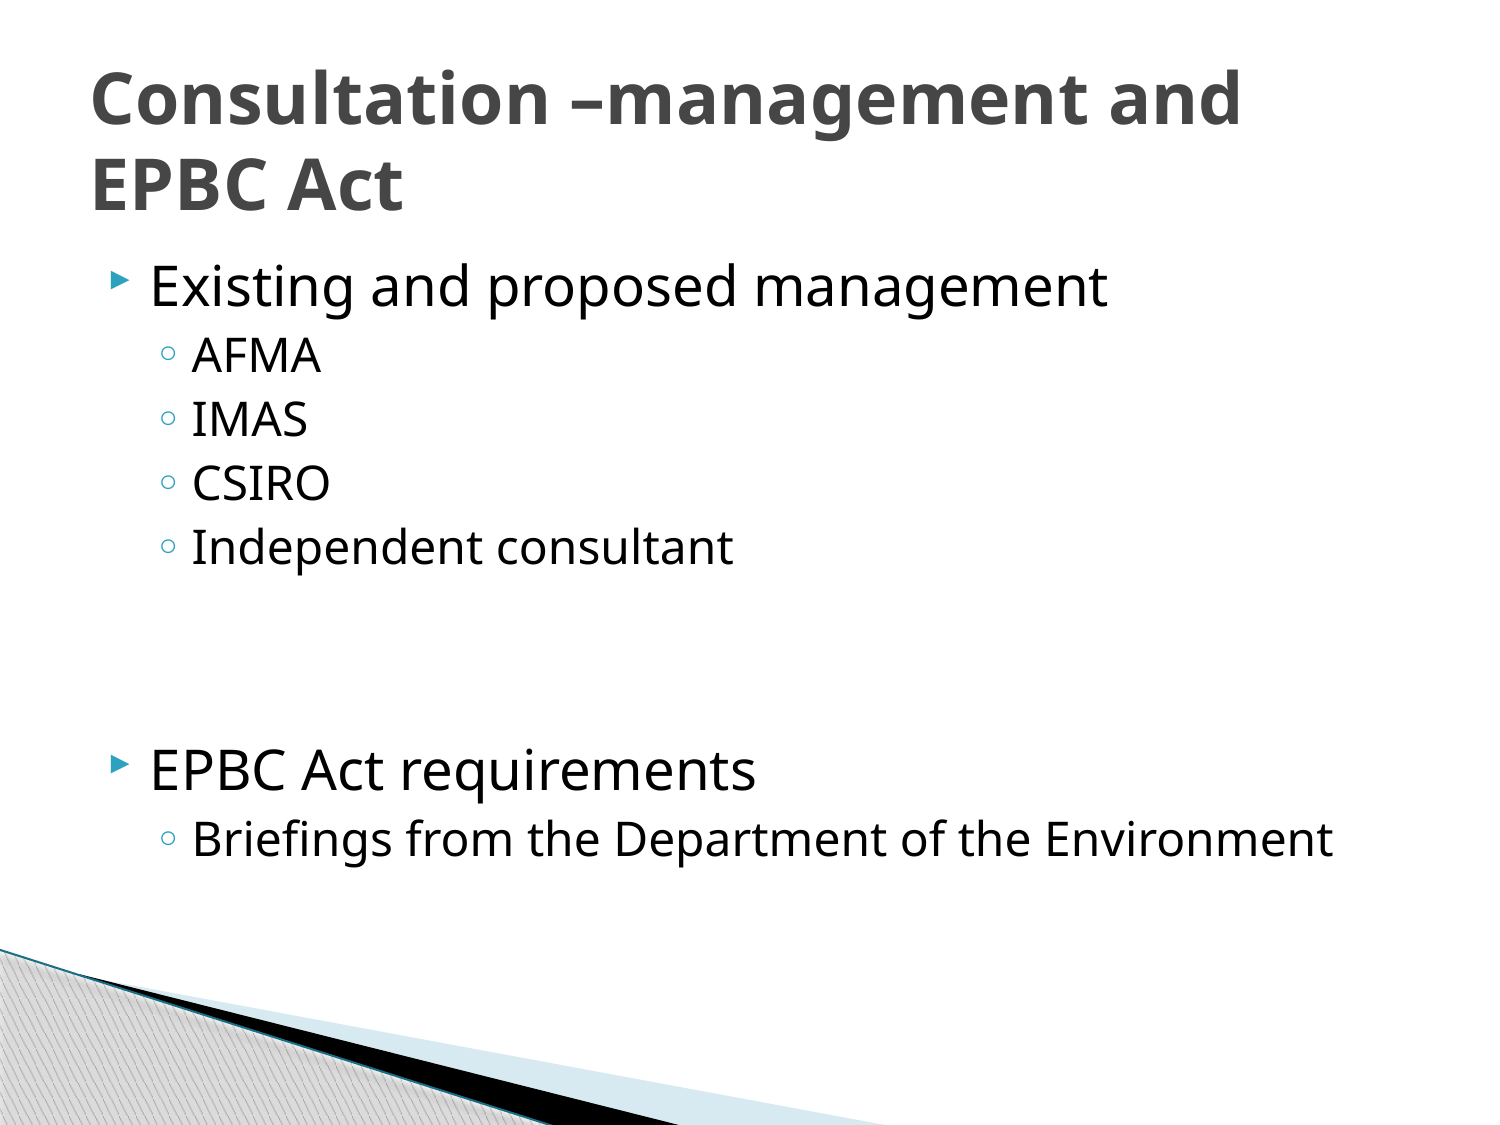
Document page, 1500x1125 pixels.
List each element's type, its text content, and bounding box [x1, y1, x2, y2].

title Consultation –management and EPBC Act [75, 45, 1425, 233]
list Existing and proposed management AFMA IMAS CSIRO Independent consultant EPBC Act requirements Briefings from the Department of the Environment [75, 243, 1425, 986]
